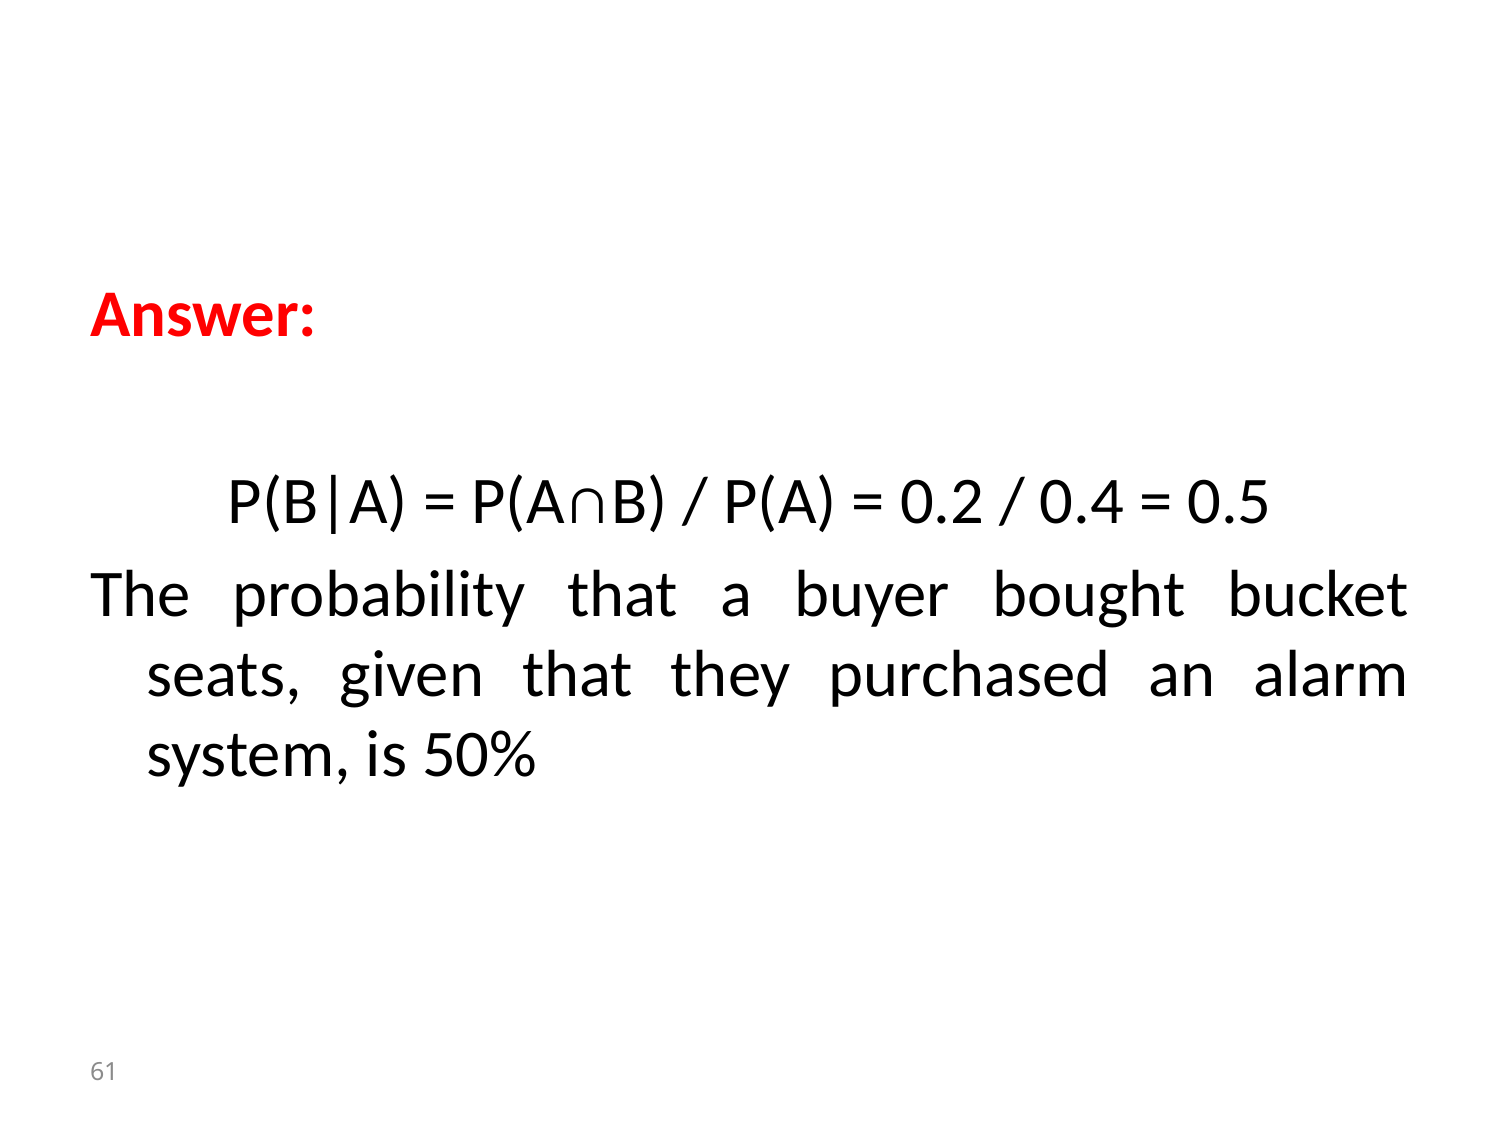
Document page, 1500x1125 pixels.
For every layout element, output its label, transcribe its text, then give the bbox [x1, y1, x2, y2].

list Answer: P(B|A) = P(A∩B) / P(A) = 0.2 / 0.4 = 0.5 The probability that a buyer bought bucket seats, given that they purchased an alarm system, is 50% [75, 262, 1425, 1005]
slide_number 61 [75, 1042, 425, 1103]
